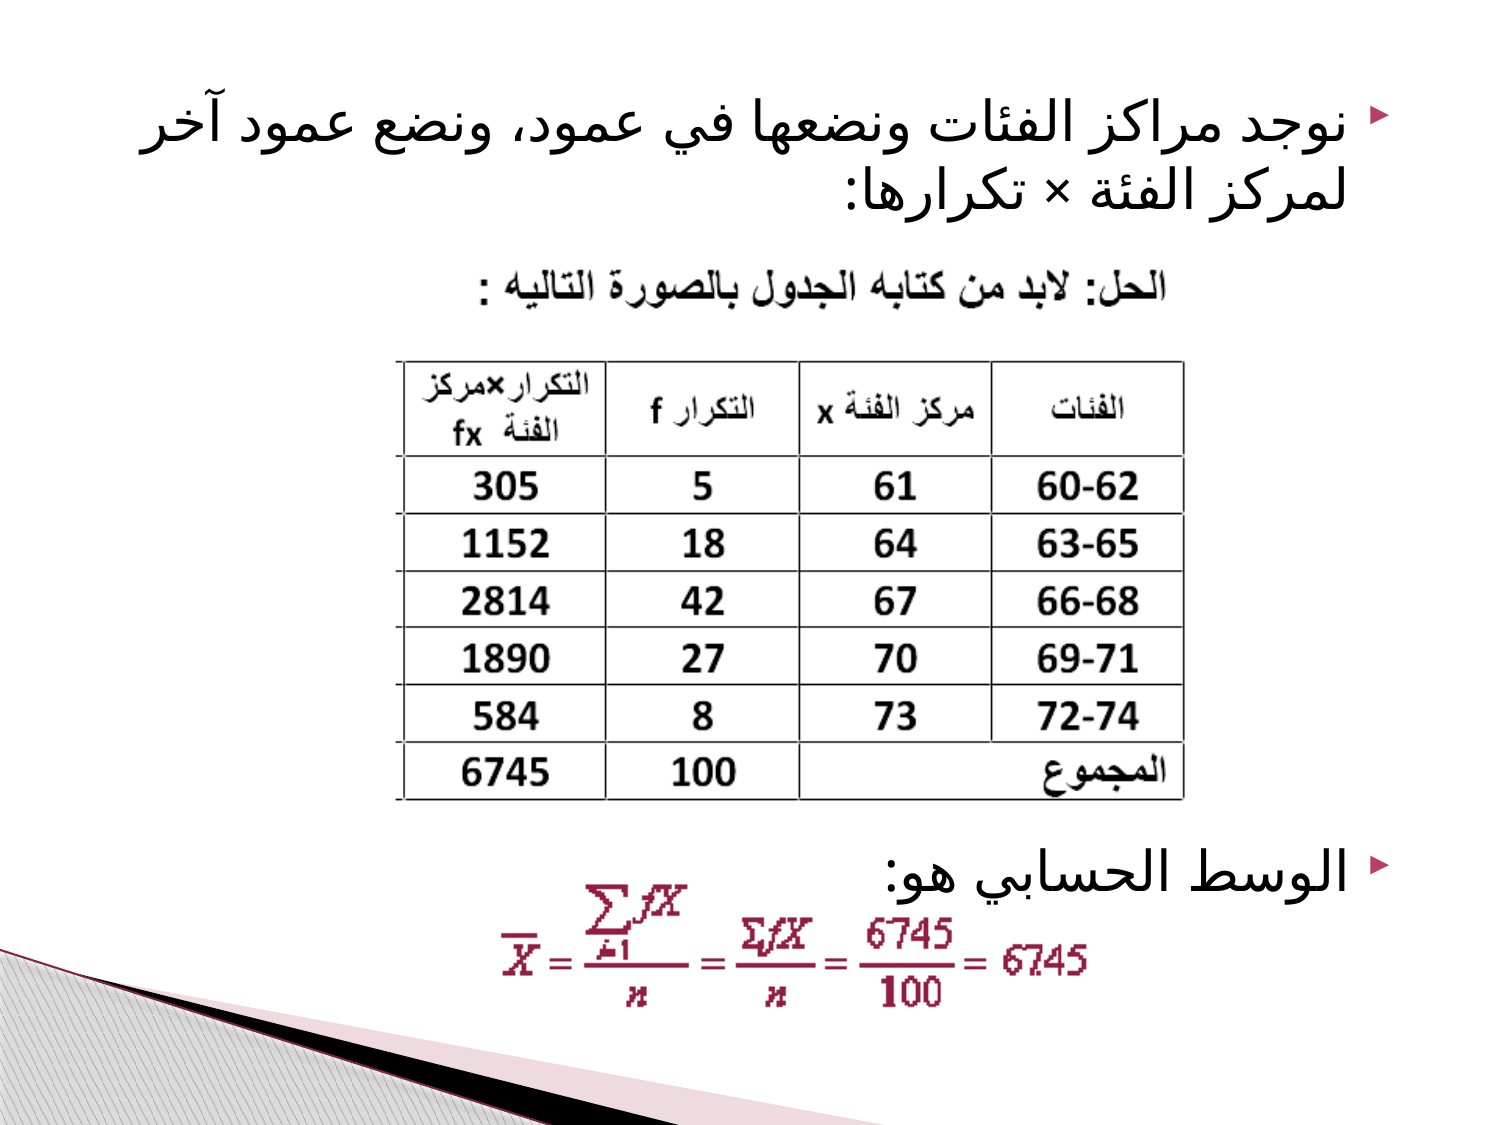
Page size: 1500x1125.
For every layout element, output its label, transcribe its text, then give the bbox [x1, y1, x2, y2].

list نوجد مراكز الفئات ونضعها في عمود، ونضع عمود آخر لمركز الفئة × تكرارها: الوسط الحسابي هو: [75, 78, 1425, 986]
picture [478, 869, 1110, 1012]
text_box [395, 243, 1448, 831]
